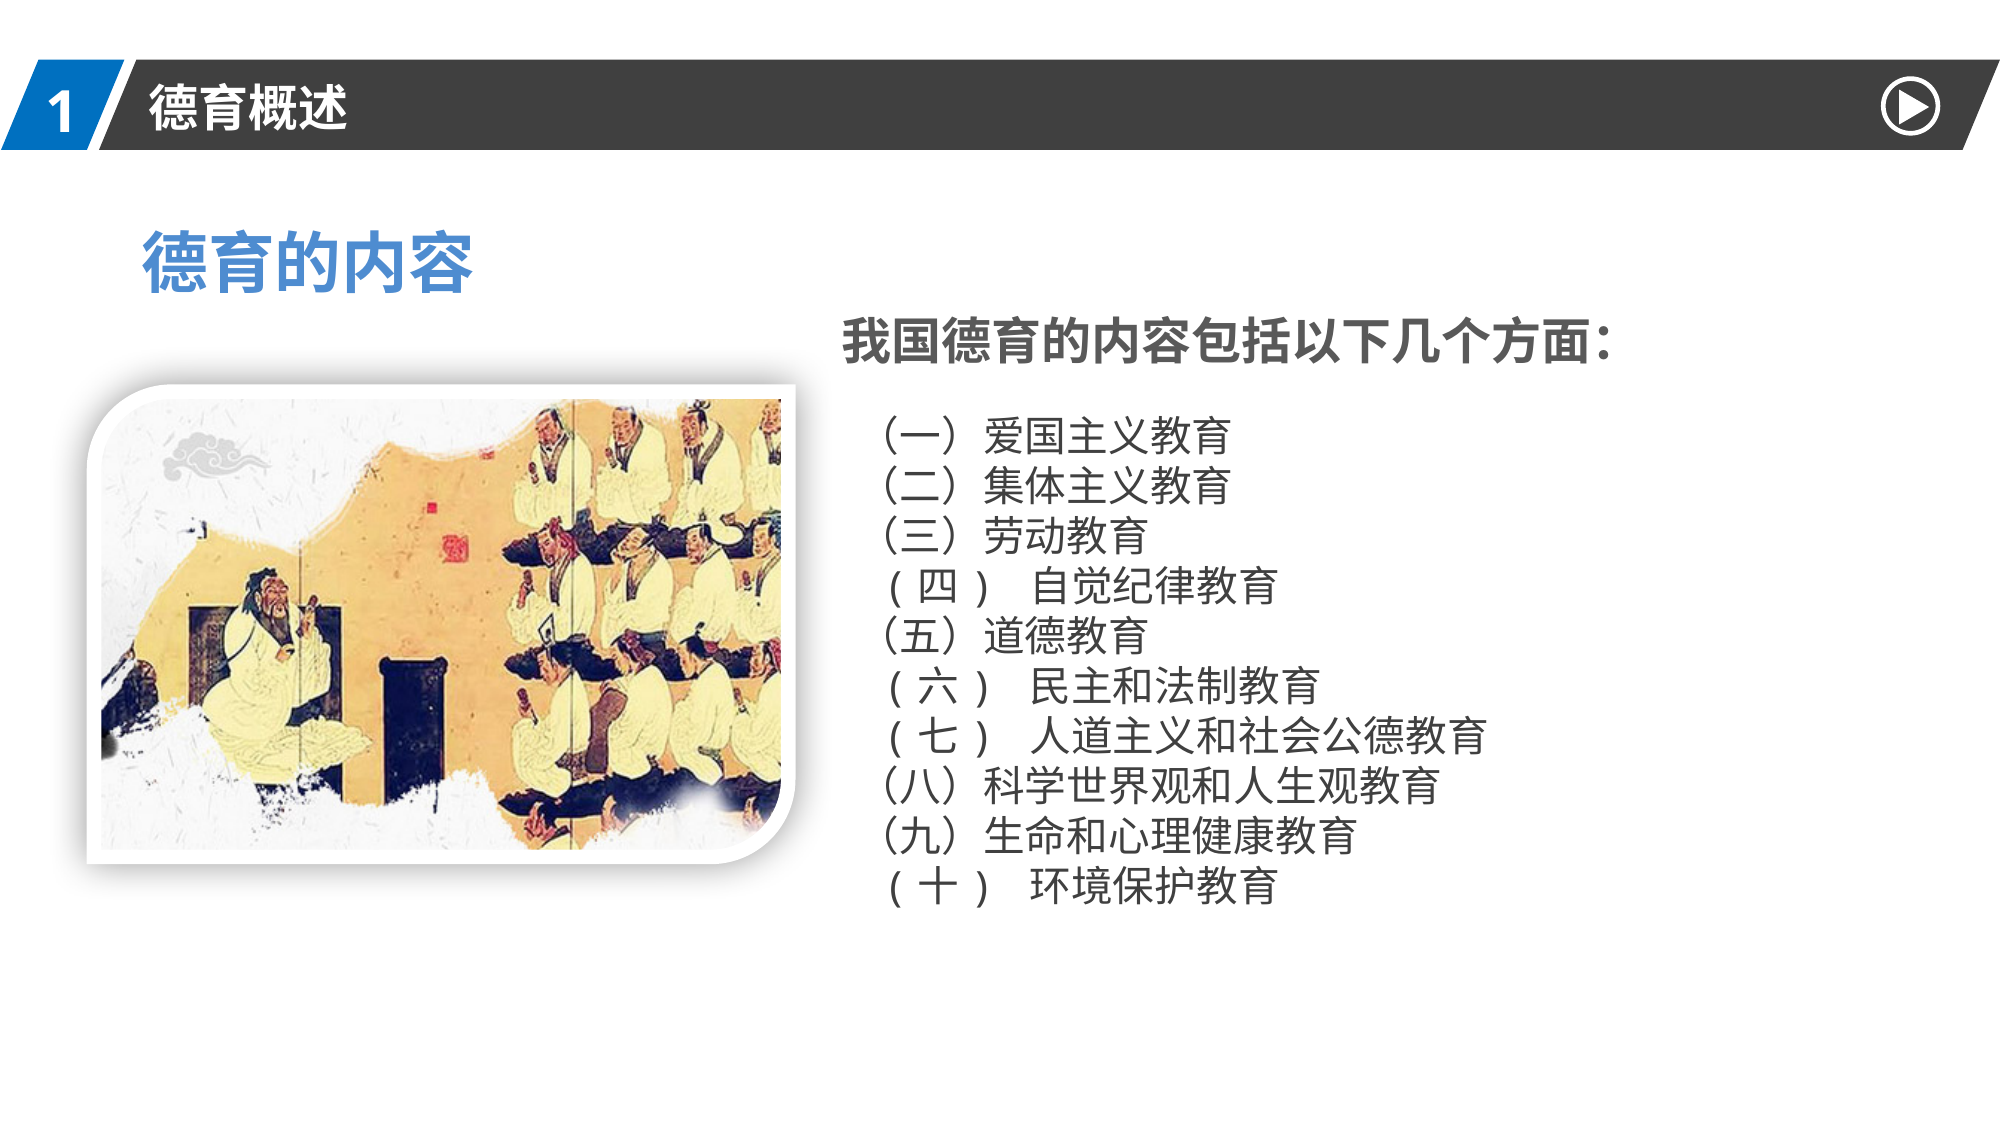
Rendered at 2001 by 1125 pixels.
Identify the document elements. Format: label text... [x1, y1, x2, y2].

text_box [840, 309, 1903, 916]
text_box [1, 80, 30, 150]
text_box [133, 59, 2000, 150]
text_box 德育的内容 [126, 213, 491, 309]
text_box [1883, 78, 1939, 134]
text_box 德育概述 [134, 69, 546, 145]
picture [93, 391, 789, 858]
text_box 1 [30, 66, 135, 152]
text_box [35, 59, 125, 66]
